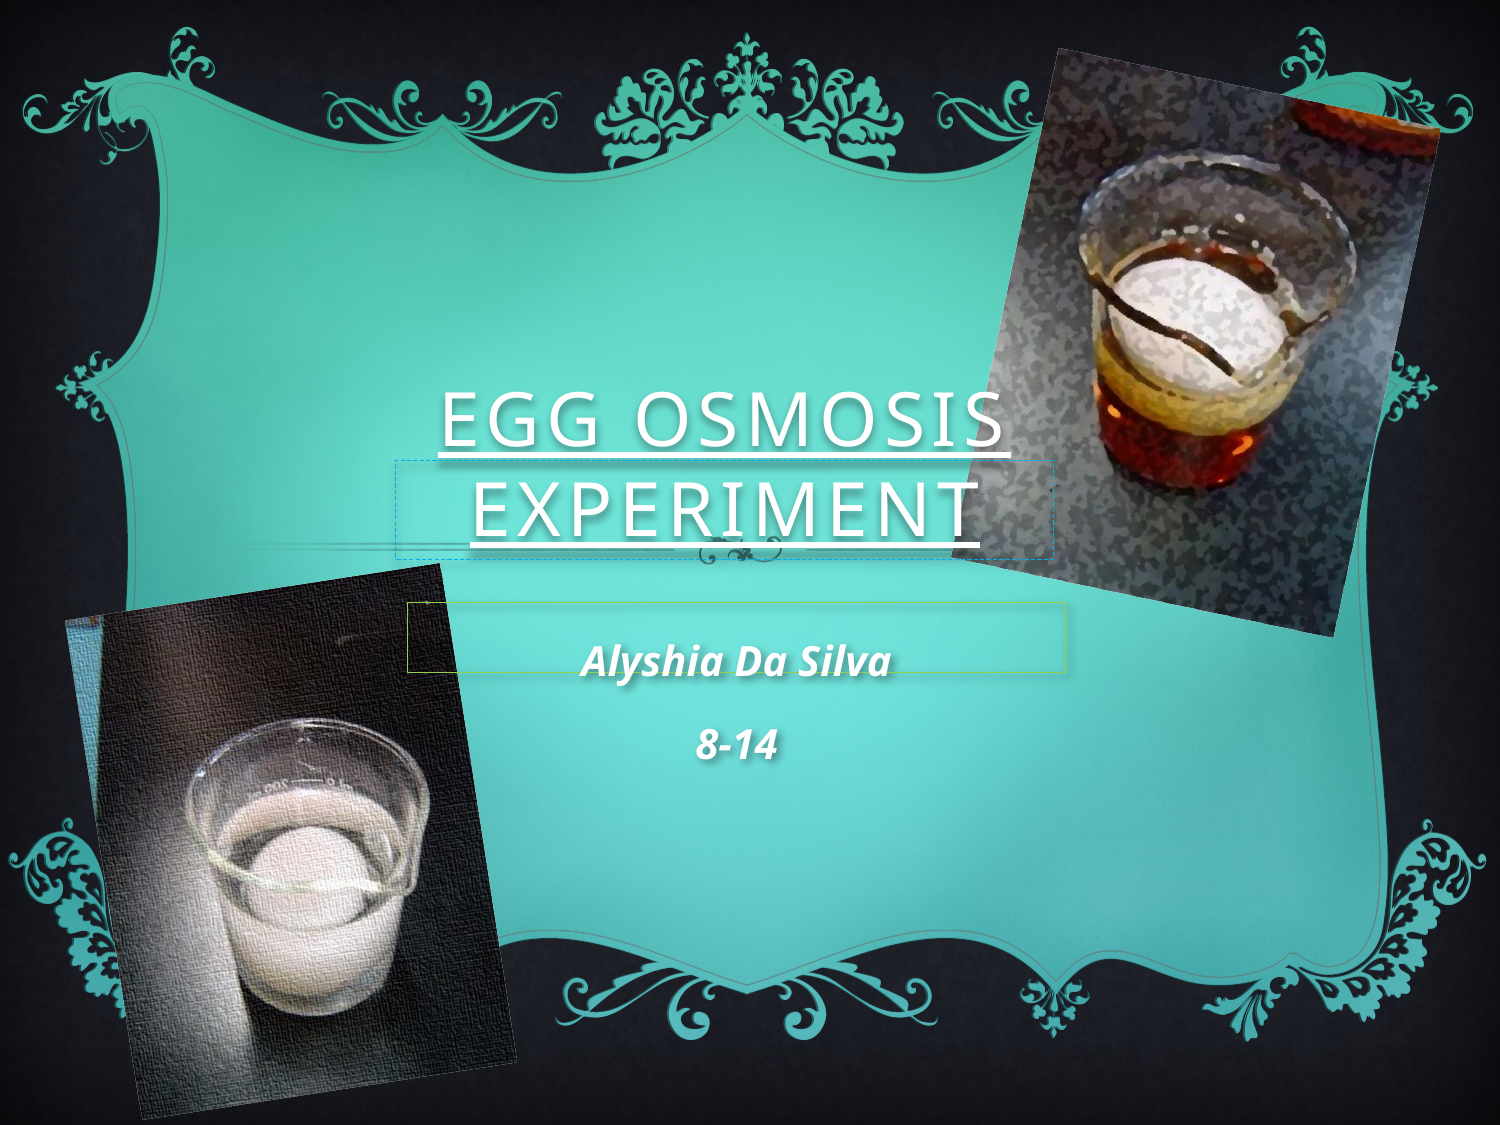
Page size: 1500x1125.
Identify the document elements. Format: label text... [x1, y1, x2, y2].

title Egg Osmosis Experiment [395, 460, 1000, 560]
picture [0, 0, 1500, 1125]
subtitle Alyshia Da Silva 8-14 [481, 602, 1066, 673]
